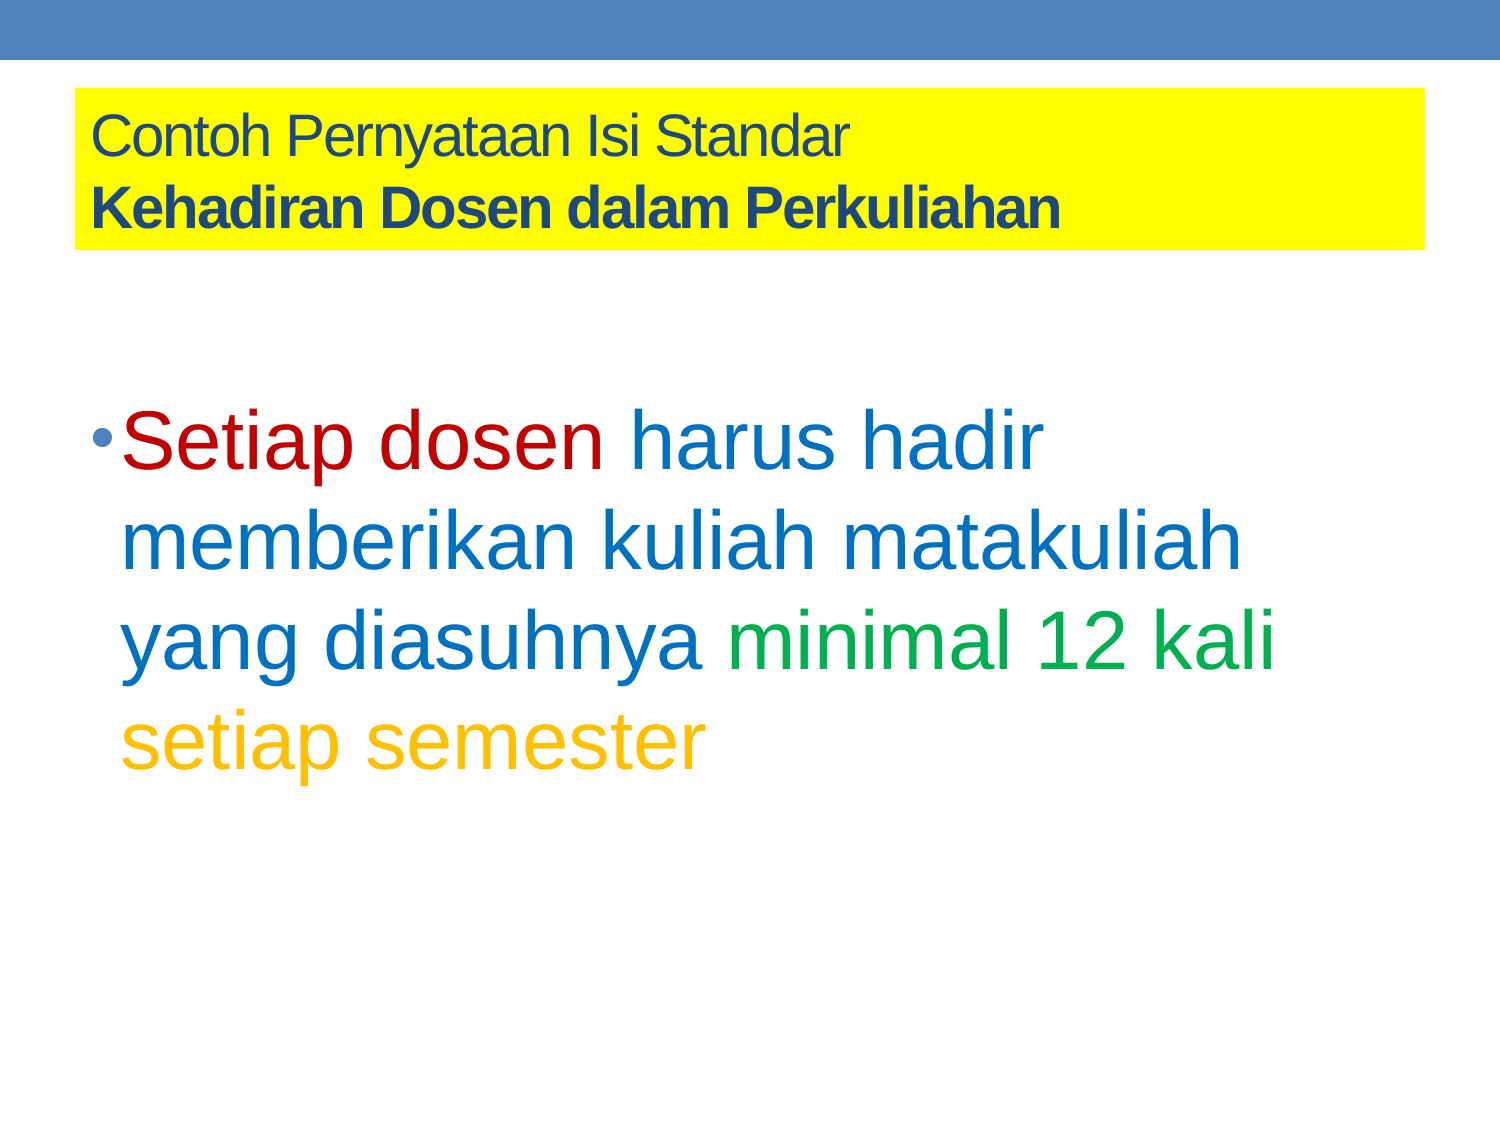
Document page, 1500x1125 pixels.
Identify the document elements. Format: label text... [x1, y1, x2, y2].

list Setiap dosen harus hadir memberikan kuliah matakuliah yang diasuhnya minimal 12 kali setiap semester [75, 262, 1425, 1063]
title Contoh Pernyataan Isi Standar Kehadiran Dosen dalam Perkuliahan [75, 87, 1425, 250]
